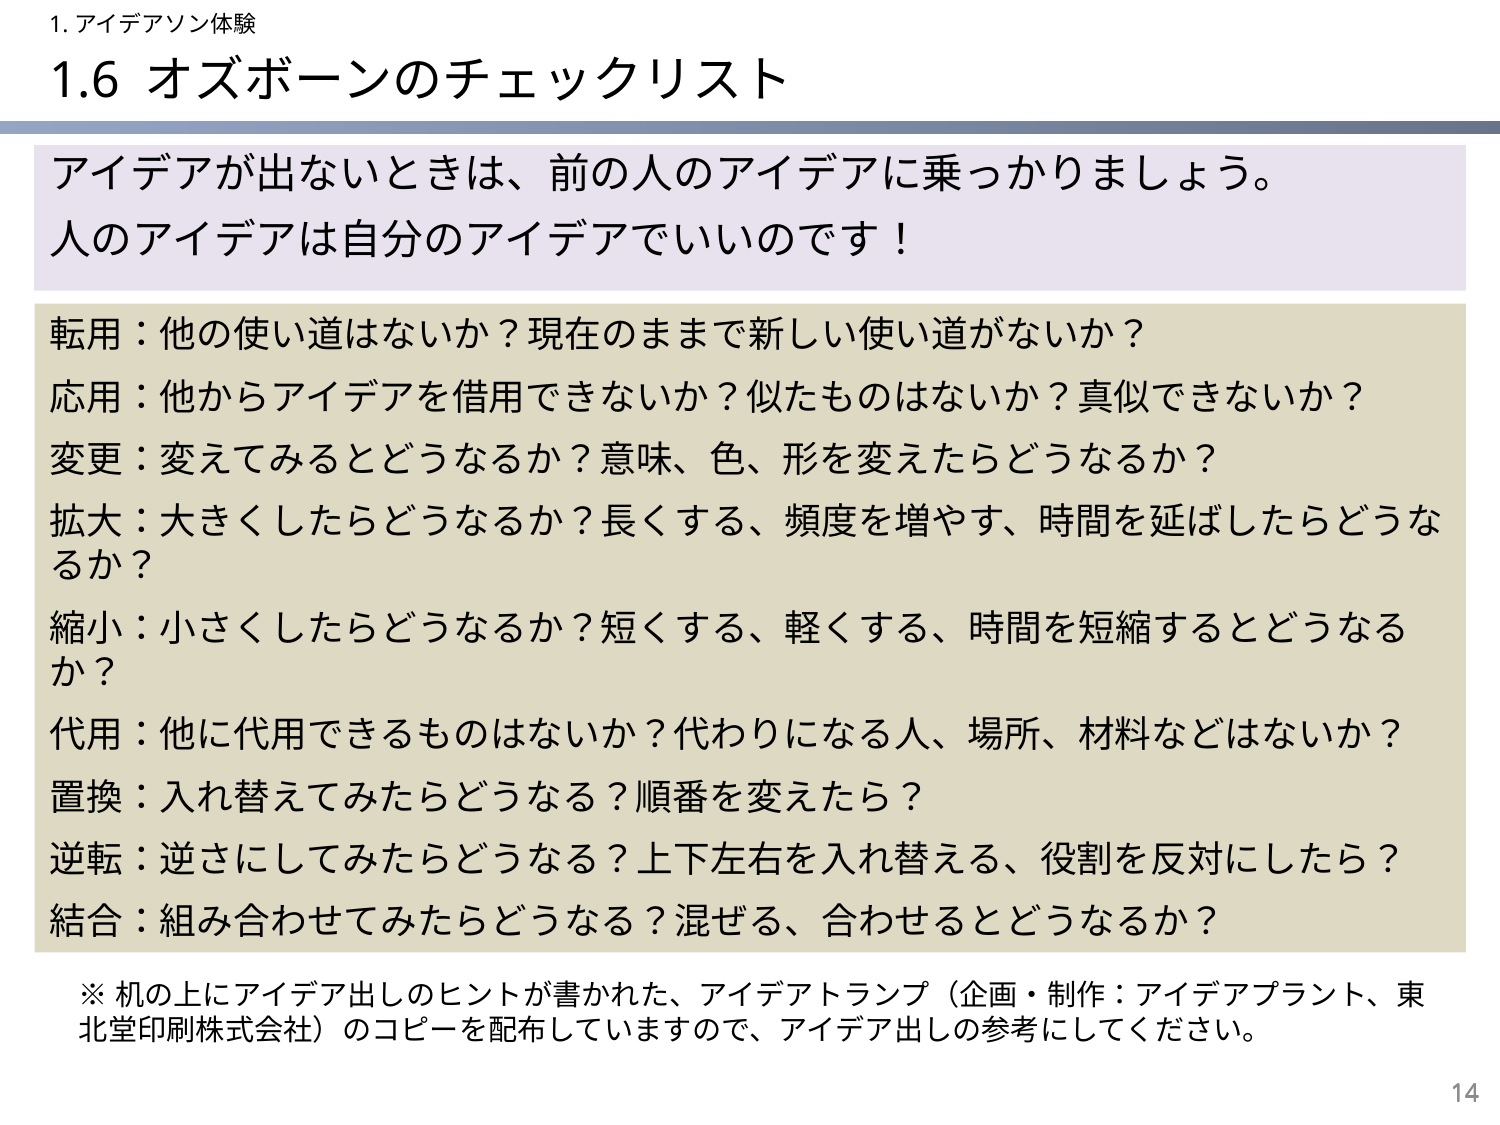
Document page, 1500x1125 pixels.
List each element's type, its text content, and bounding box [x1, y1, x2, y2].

list 転用：他の使い道はないか？現在のままで新しい使い道がないか？ 応用：他からアイデアを借用できないか？似たものはないか？真似できないか？ 変更：変えてみるとどうなるか？意味、色、形を変えたらどうなるか？ 拡大：大きくしたらどうなるか？長くする、頻度を増やす、時間を延ばしたらどうなるか？ 縮小：小さくしたらどうなるか？短くする、軽くする、時間を短縮するとどうなるか？ 代用：他に代用できるものはないか？代わりになる人、場所、材料などはないか？ 置換：入れ替えてみたらどうなる？順番を変えたら？ 逆転：逆さにしてみたらどうなる？上下左右を入れ替える、役割を反対にしたら？ 結合：組み合わせてみたらどうなる？混ぜる、合わせるとどうなるか？ [34, 303, 1466, 953]
list アイデアが出ないときは、前の人のアイデアに乗っかりましょう。 人のアイデアは自分のアイデアでいいのです！ [34, 145, 1466, 291]
text_box ※机の上にアイデア出しのヒントが書かれた、アイデアトランプ（企画・制作：アイデアプラント、東北堂印刷株式会社）のコピーを配布していますので、アイデア出しの参考にしてください。 [64, 968, 1465, 1054]
title 1.6 オズボーンのチェックリスト [34, 46, 1275, 116]
slide_number 14 [1411, 1070, 1495, 1118]
list 1.アイデアソン体験 [34, 4, 1271, 41]
